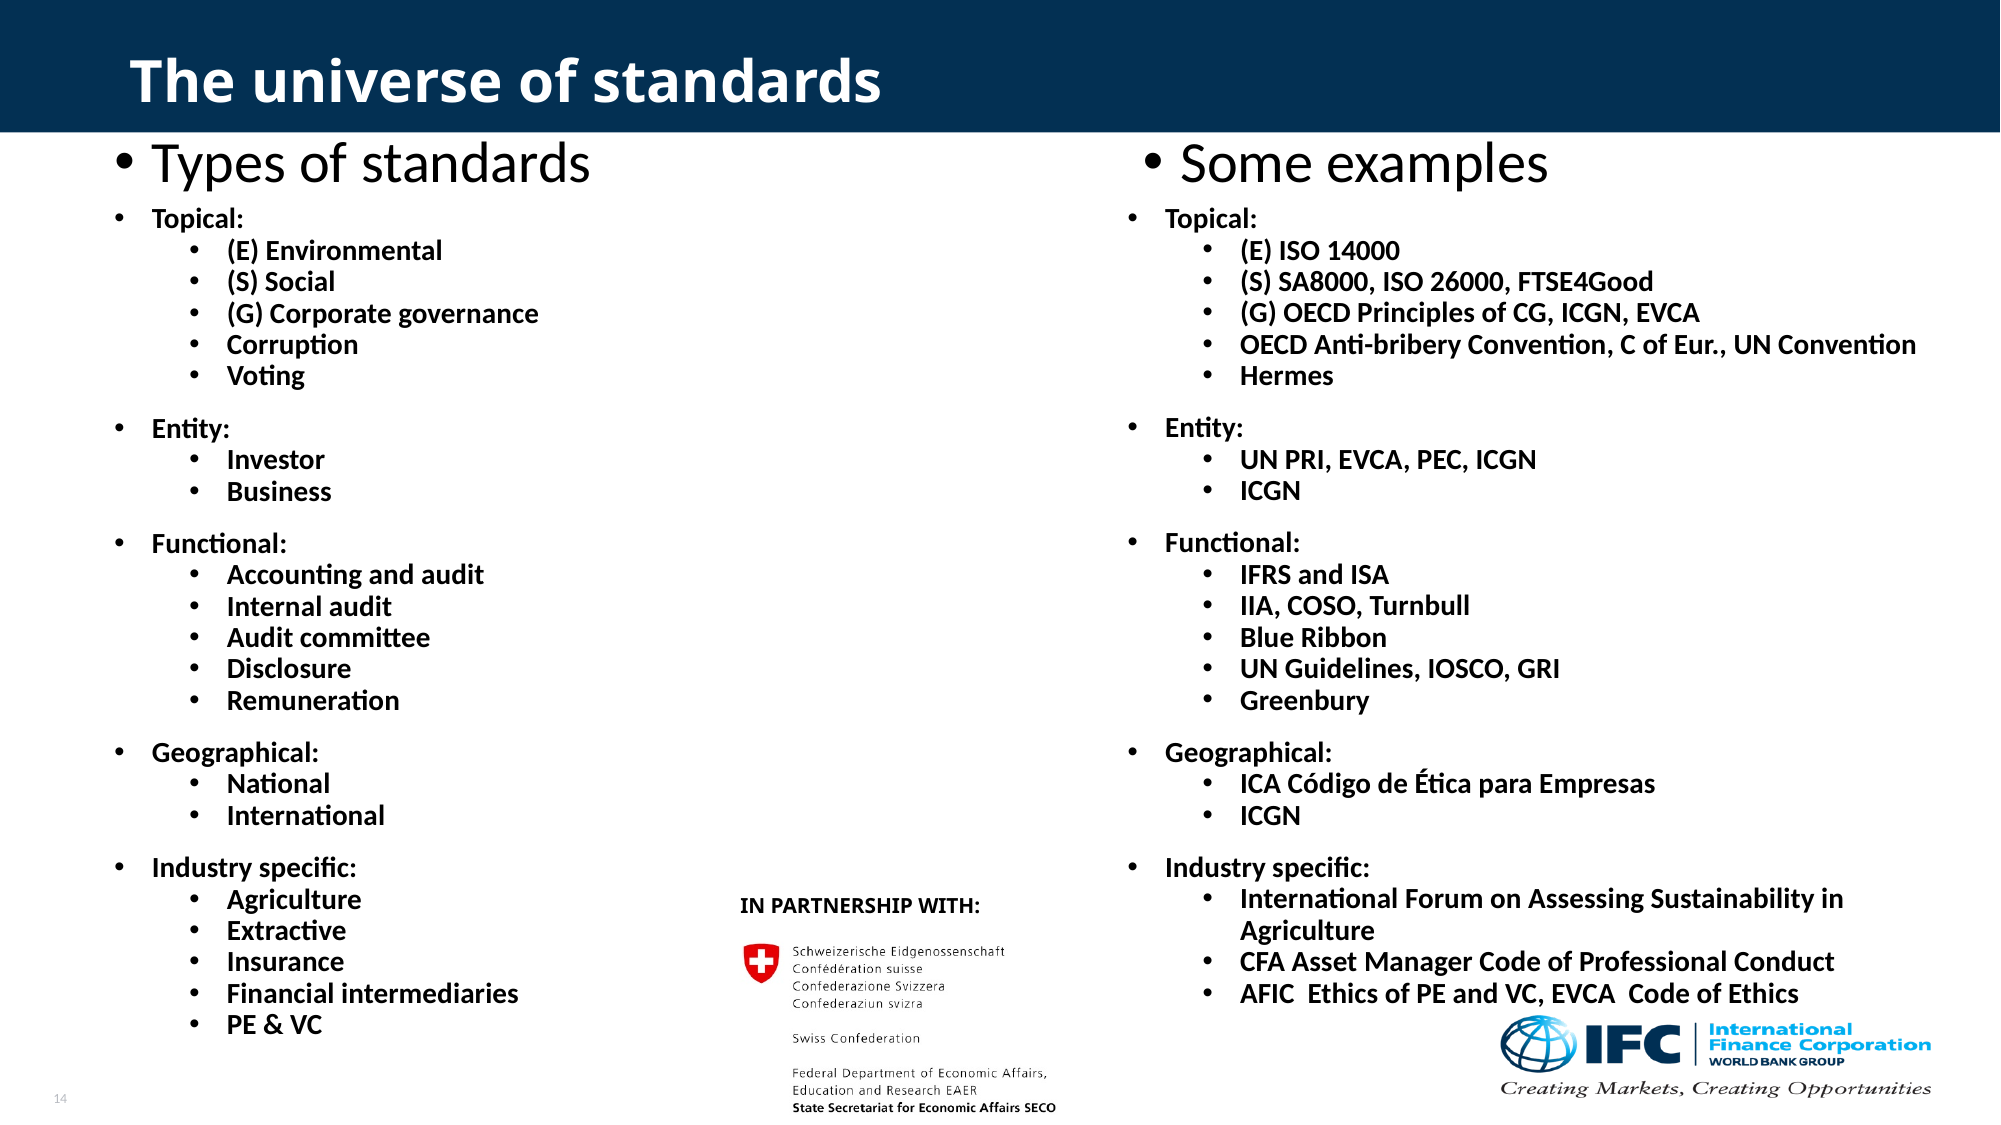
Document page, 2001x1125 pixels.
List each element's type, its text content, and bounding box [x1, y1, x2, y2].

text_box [725, 885, 1224, 1115]
picture [1500, 1015, 1931, 1098]
list Topical: (E) Environmental (S) Social (G) Corporate governance Corruption Voting Entity: Investor Business Functional: Accounting and audit Internal audit Audit committee Disclosure Remuneration Geographical: National International Industry specific: Agriculture Extractive Insurance Financial intermediaries PE & VC [99, 196, 946, 957]
list Topical: (E) ISO 14000 (S) SA8000, ISO 26000, FTSE4Good (G) OECD Principles of CG, ICGN, EVCA OECD Anti-bribery Convention, C of Eur., UN Convention Hermes Entity: UN PRI, EVCA, PEC, ICGN ICGN Functional: IFRS and ISA IIA, COSO, Turnbull Blue Ribbon UN Guidelines, IOSCO, GRI Greenbury Geographical: ICA Código de Ética para Empresas ICGN Industry specific: International Forum on Assessing Sustainability in Agriculture CFA Asset Manager Code of Professional Conduct AFIC Ethics of PE and VC, EVCA Code of Ethics [1112, 195, 1963, 957]
picture [1523, 1026, 1536, 1034]
title The universe of standards [114, 49, 1890, 119]
list Some examples [1127, 124, 1979, 211]
list Types of standards [99, 124, 946, 196]
slide_number 14 [0, 1068, 121, 1125]
